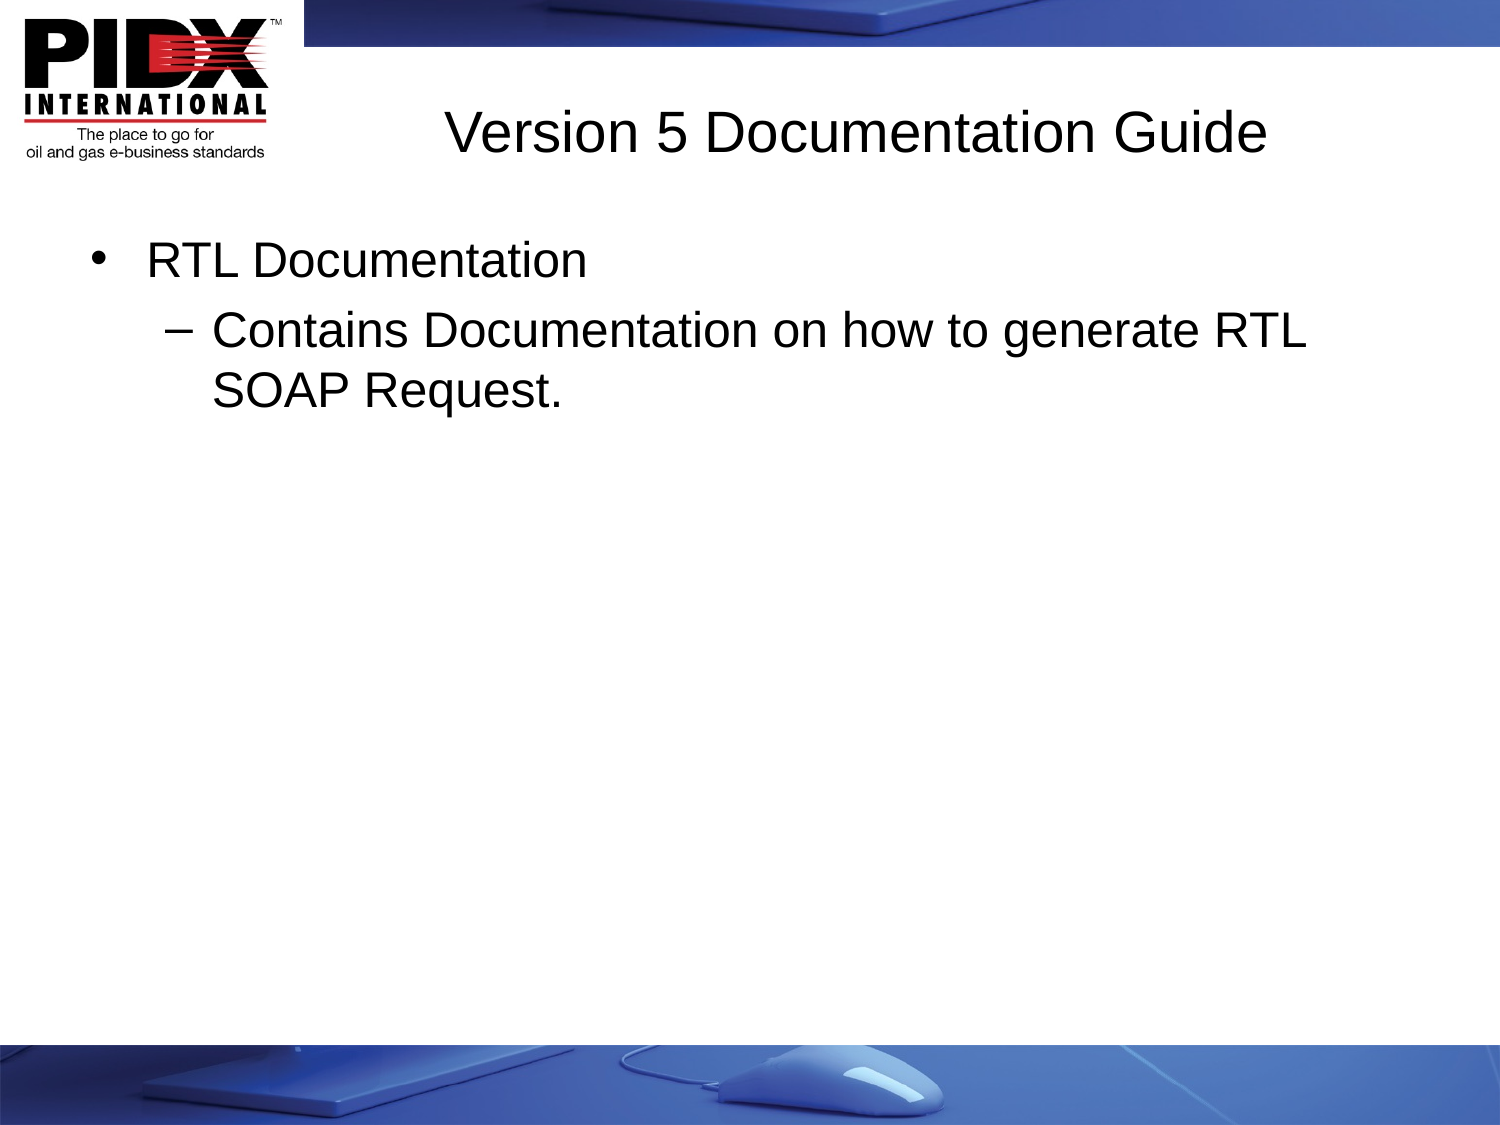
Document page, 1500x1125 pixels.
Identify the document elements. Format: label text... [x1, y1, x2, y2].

picture [0, 1045, 1500, 1125]
picture [17, 5, 290, 161]
list RTL Documentation Contains Documentation on how to generate RTL SOAP Request. [75, 219, 1425, 1024]
title Version 5 Documentation Guide [289, 54, 1426, 204]
picture [304, 0, 1500, 47]
